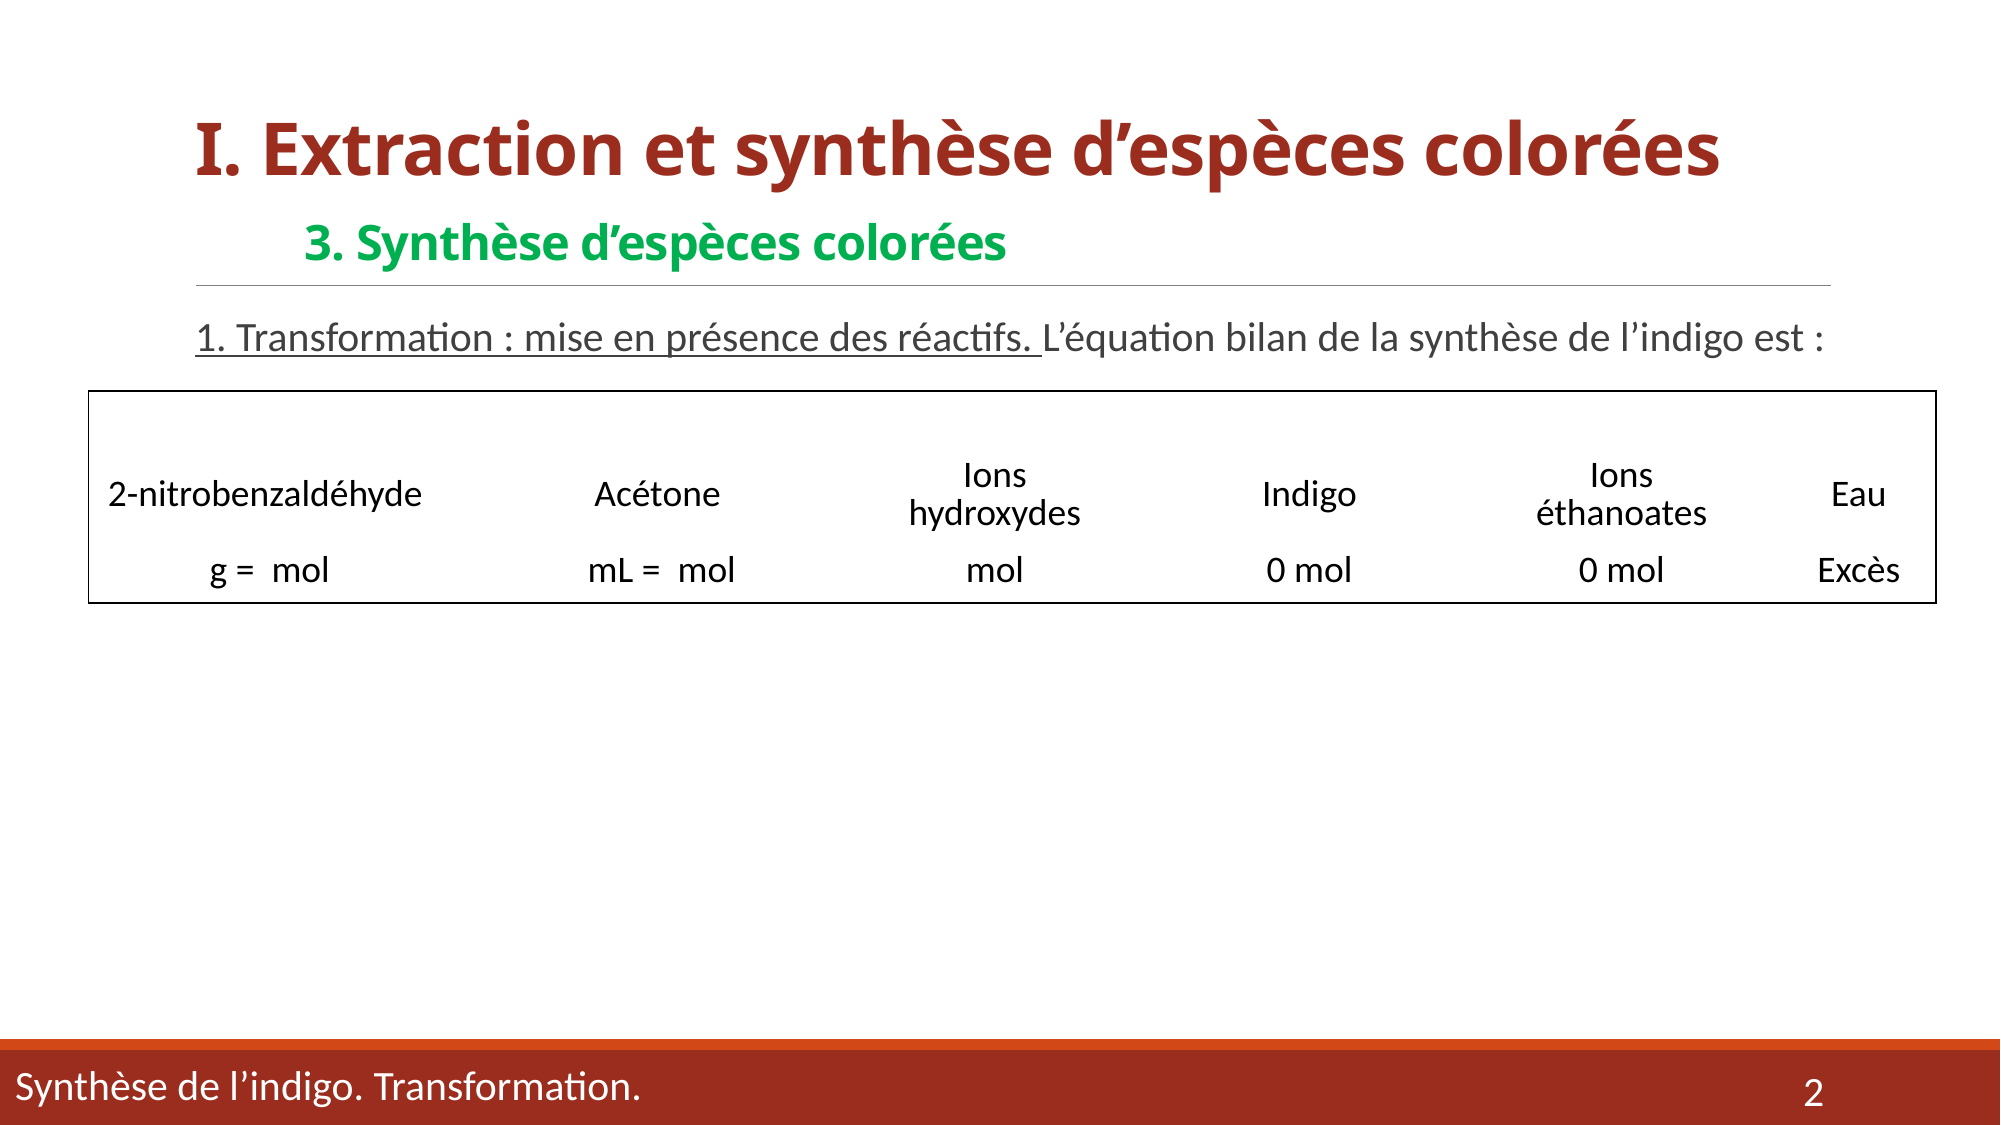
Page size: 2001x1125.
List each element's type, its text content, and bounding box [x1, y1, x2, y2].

title I. Extraction et synthèse d’espèces colorées 3. Synthèse d’espèces colorées [180, 47, 1830, 285]
slide_number 2 [1624, 1059, 1840, 1120]
text_box 1. Transformation : mise en présence des réactifs. L’équation bilan de la synthèse de l’indigo est : [179, 308, 1840, 371]
list Synthèse de l’indigo. Transformation. [0, 1056, 1771, 1125]
